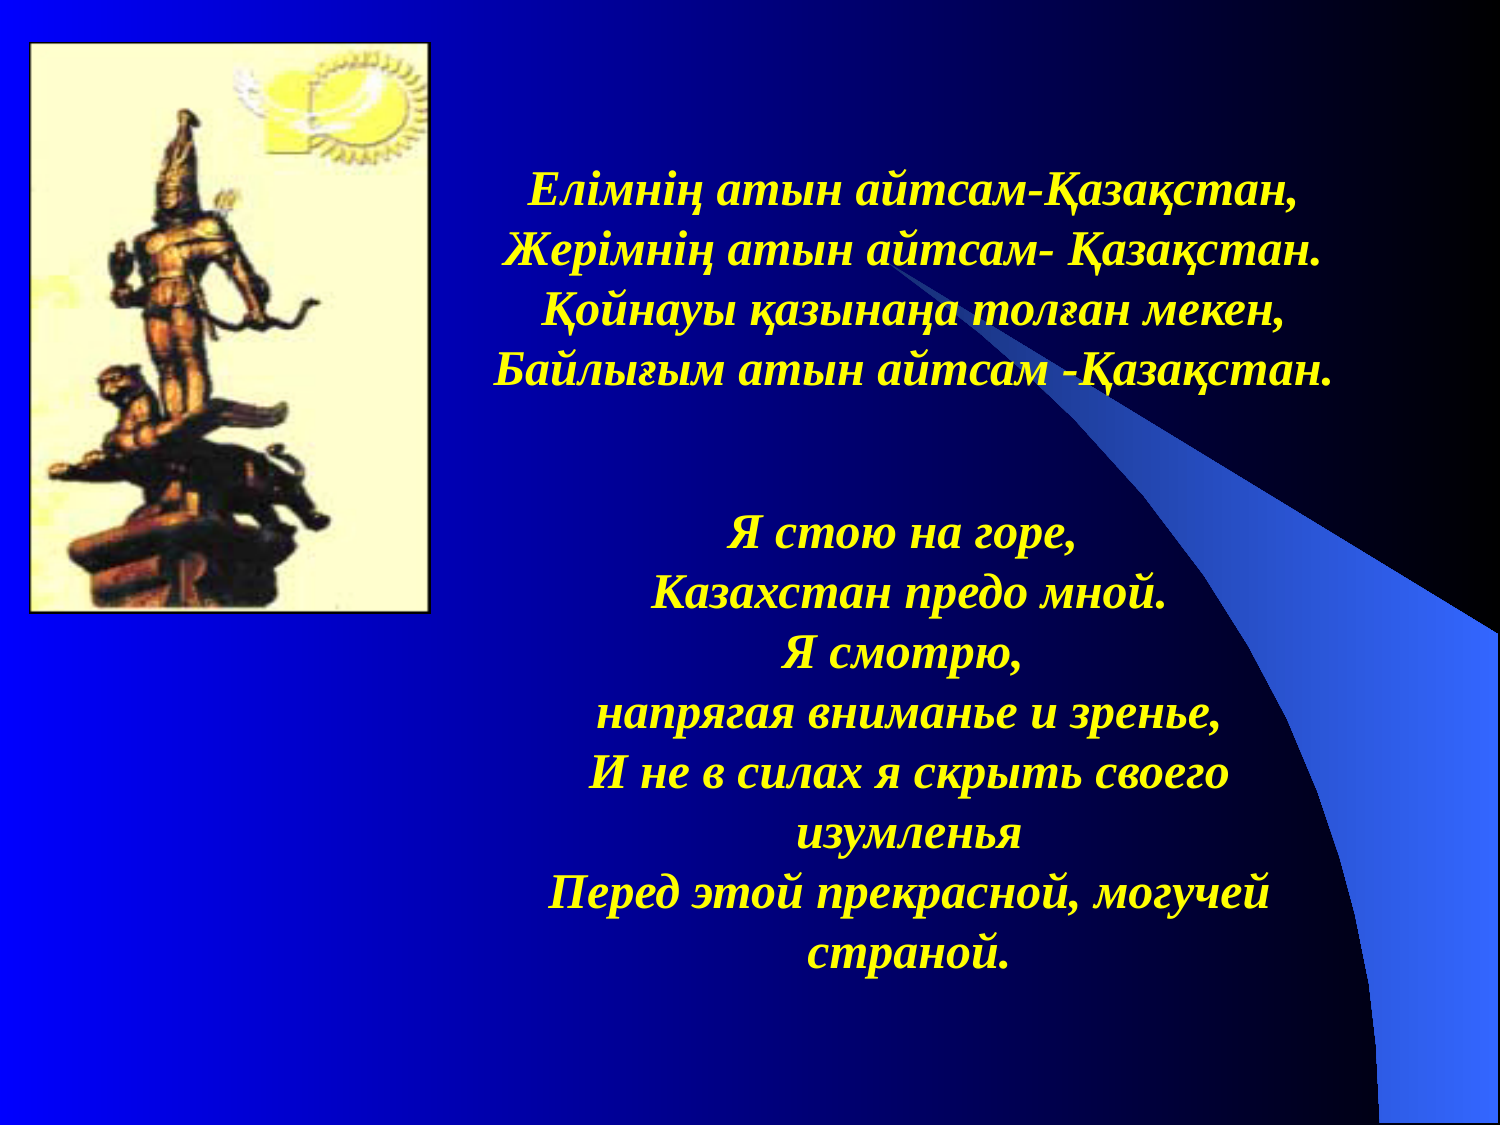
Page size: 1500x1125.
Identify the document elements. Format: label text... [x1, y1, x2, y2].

text_box Я стою на горе, Казахстан предо мной. Я смотрю, напрягая вниманье и зренье, И не в силах я скрыть своего изумленья Перед этой прекрасной, могучей страной. [466, 491, 1353, 987]
picture [29, 42, 432, 614]
text_box Елімнің атын айтсам-Қазақстан, Жерімнің атын айтсам- Қазақстан. Қойнауы қазынаңа толған мекен, Байлығым атын айтсам -Қазақстан. [451, 147, 1376, 403]
